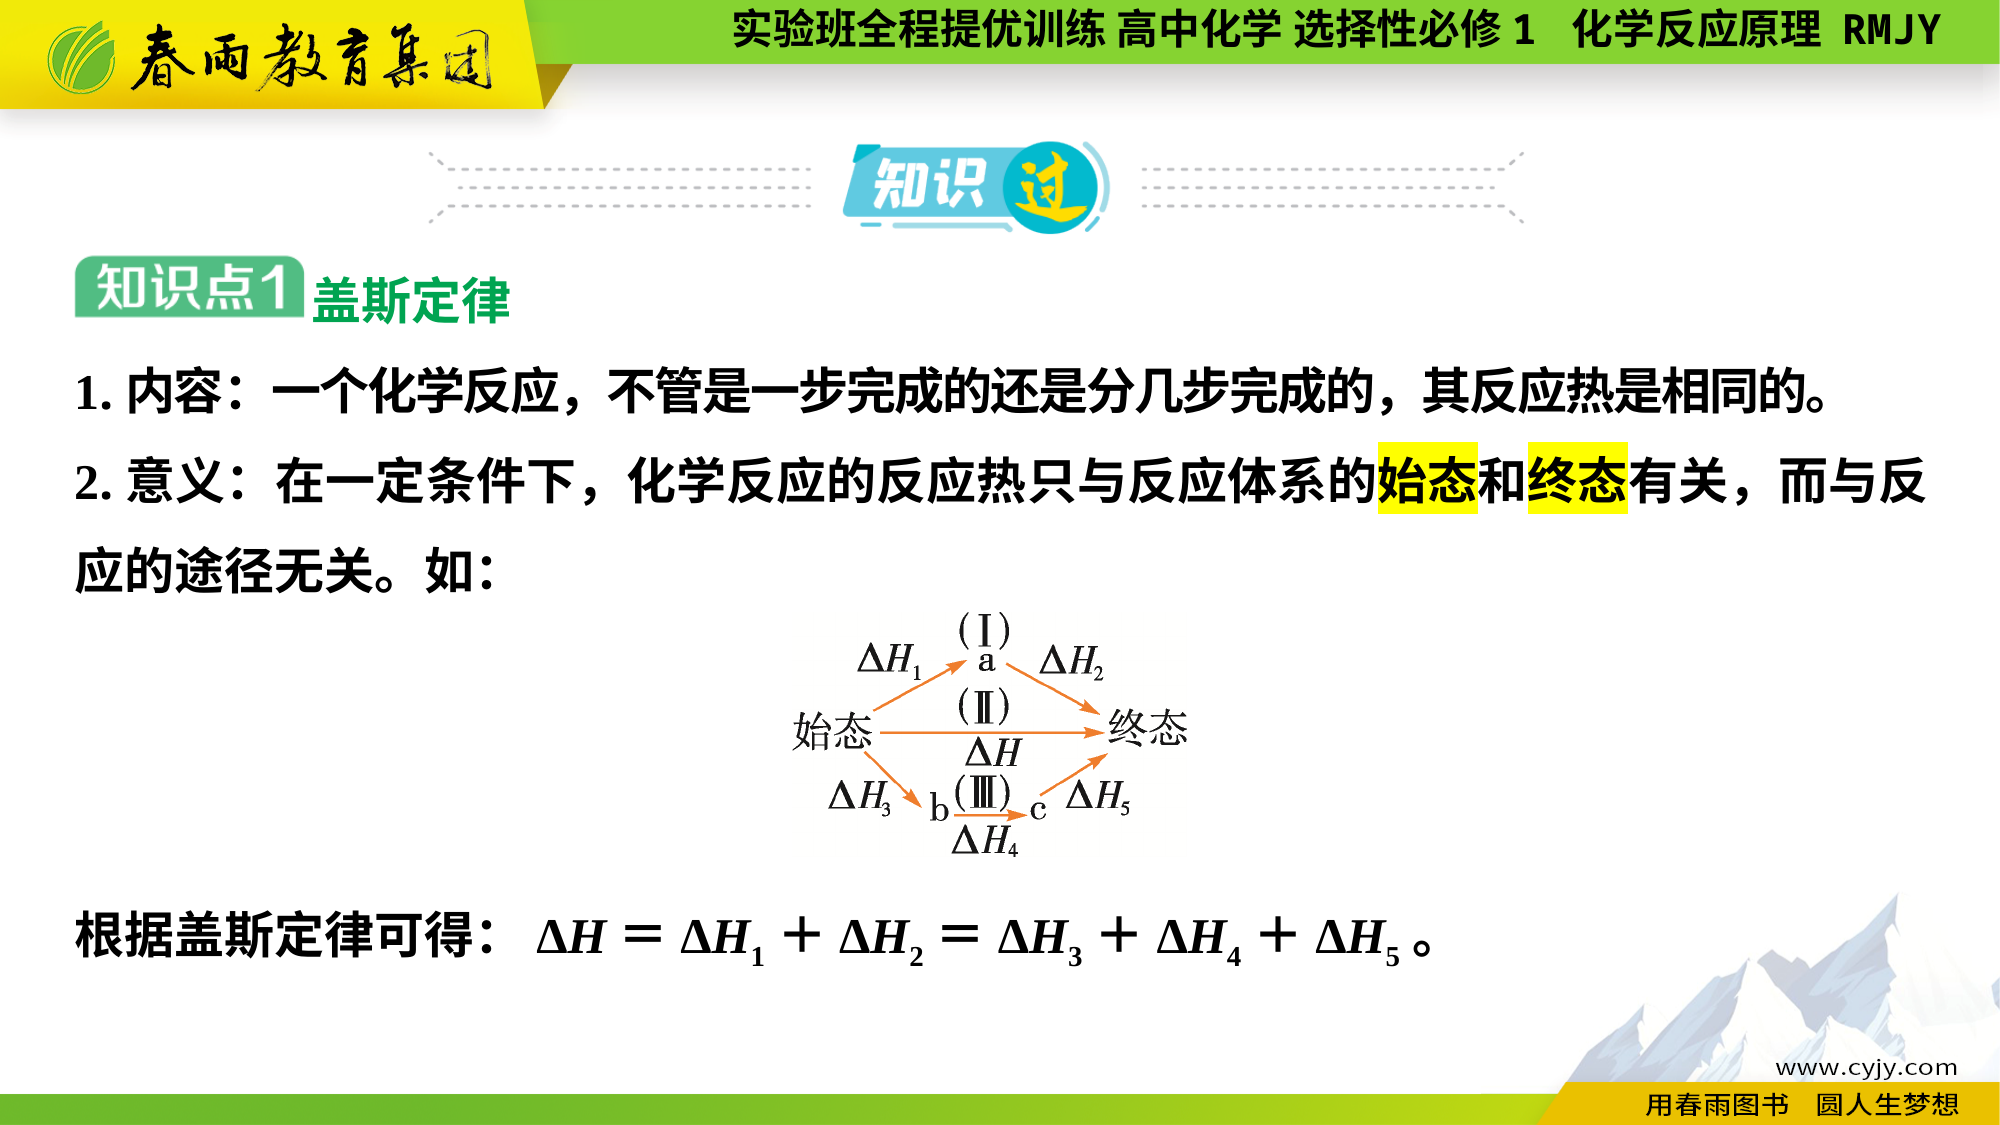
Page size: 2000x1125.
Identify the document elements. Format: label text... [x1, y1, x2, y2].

picture [0, 0, 2000, 1125]
list 盖斯定律 1.内容：一个化学反应，不管是一步完成的还是分几步完成的，其反应热是相同的。 2.意义：在一定条件下，化学反应的反应热只与反应体系的始态和终态有关，而与反应的途径无关。如： 根据盖斯定律可得：ΔH＝ΔH1＋ΔH2＝ΔH3＋ΔH4＋ΔH5。 [59, 232, 1944, 975]
